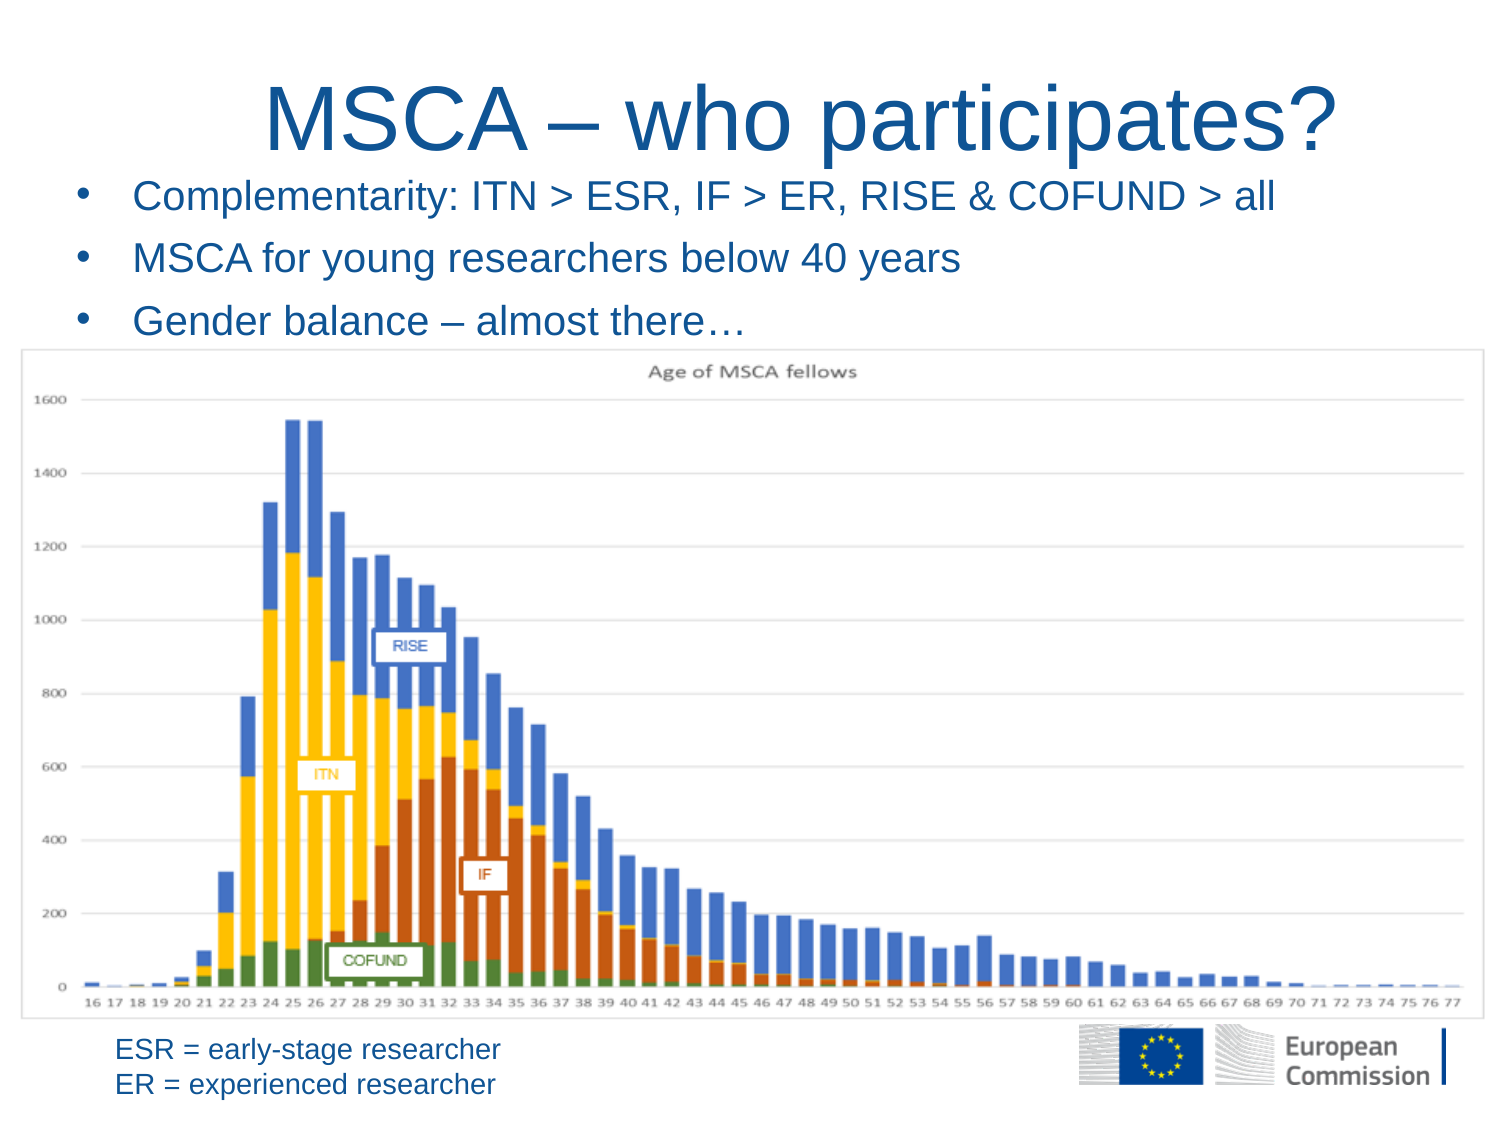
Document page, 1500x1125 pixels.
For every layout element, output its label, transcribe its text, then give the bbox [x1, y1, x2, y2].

text_box Complementarity: ITN > ESR, IF > ER, RISE & COFUND > all MSCA for young researchers below 40 years Gender balance – almost there… [0, 160, 1459, 351]
picture [15, 343, 1491, 1086]
title MSCA – who participates? [80, 54, 1500, 173]
text_box ESR = early-stage researcher ER = experienced researcher [100, 1032, 609, 1108]
